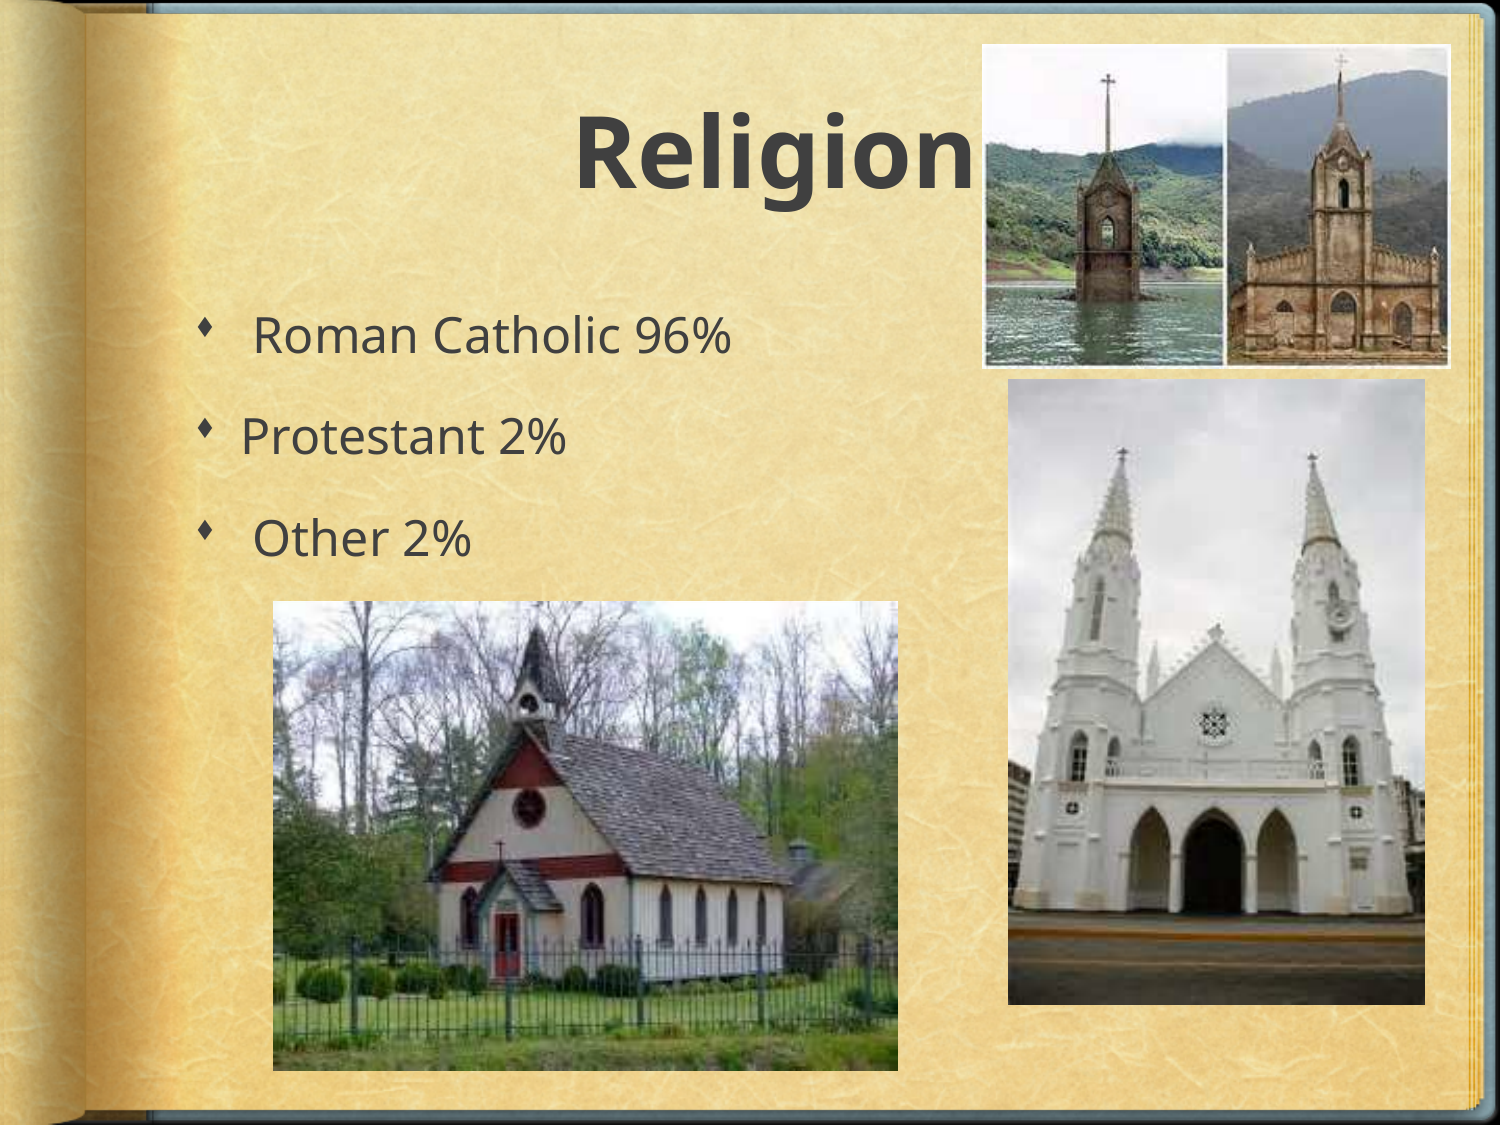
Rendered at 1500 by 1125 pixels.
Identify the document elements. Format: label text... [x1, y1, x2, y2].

title Religion [178, 45, 981, 265]
list Roman Catholic 96% Protestant 2% Other 2% [178, 295, 1372, 1005]
picture [0, 0, 1500, 1125]
